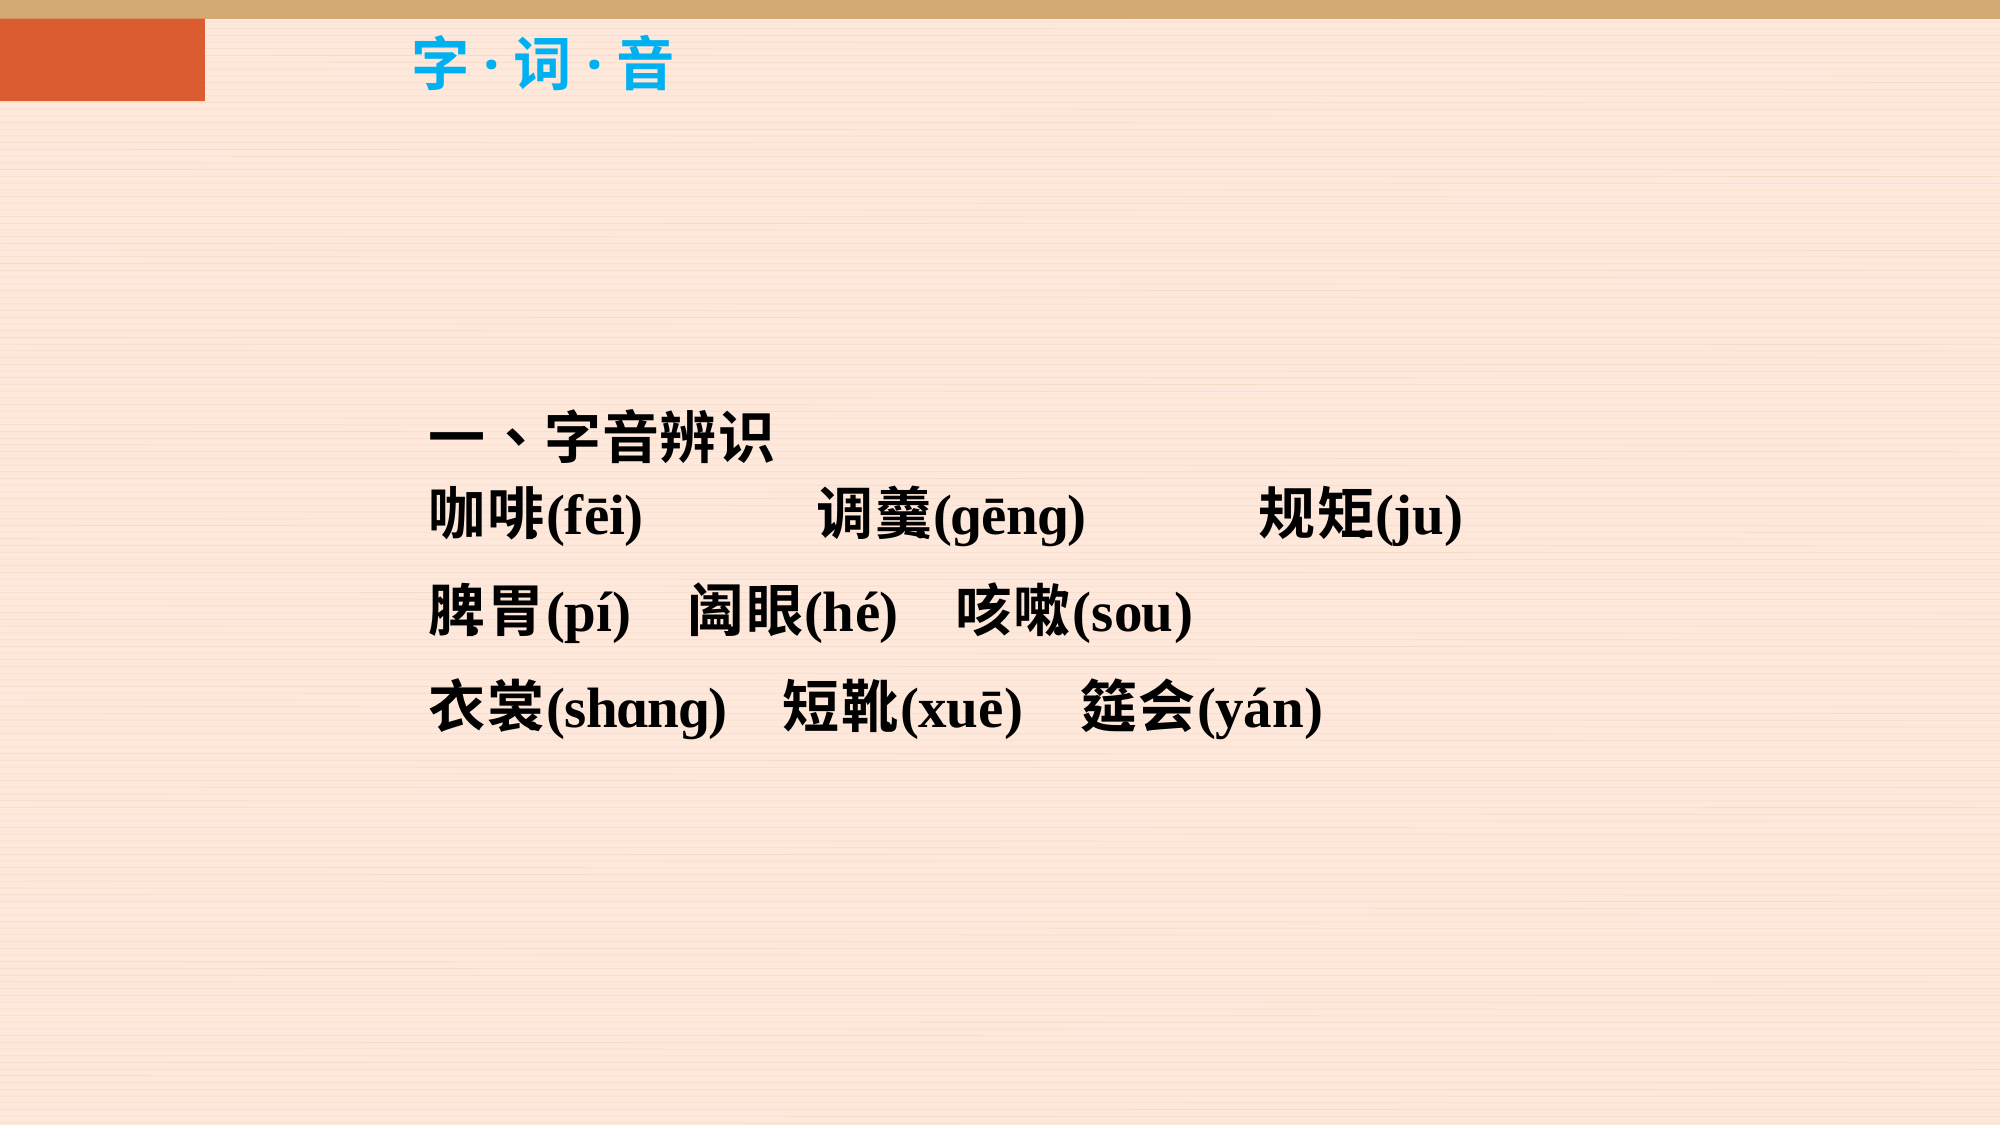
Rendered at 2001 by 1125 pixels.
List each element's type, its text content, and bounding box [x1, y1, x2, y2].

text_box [428, 388, 1564, 869]
text_box 字·词·音 [352, 20, 734, 104]
